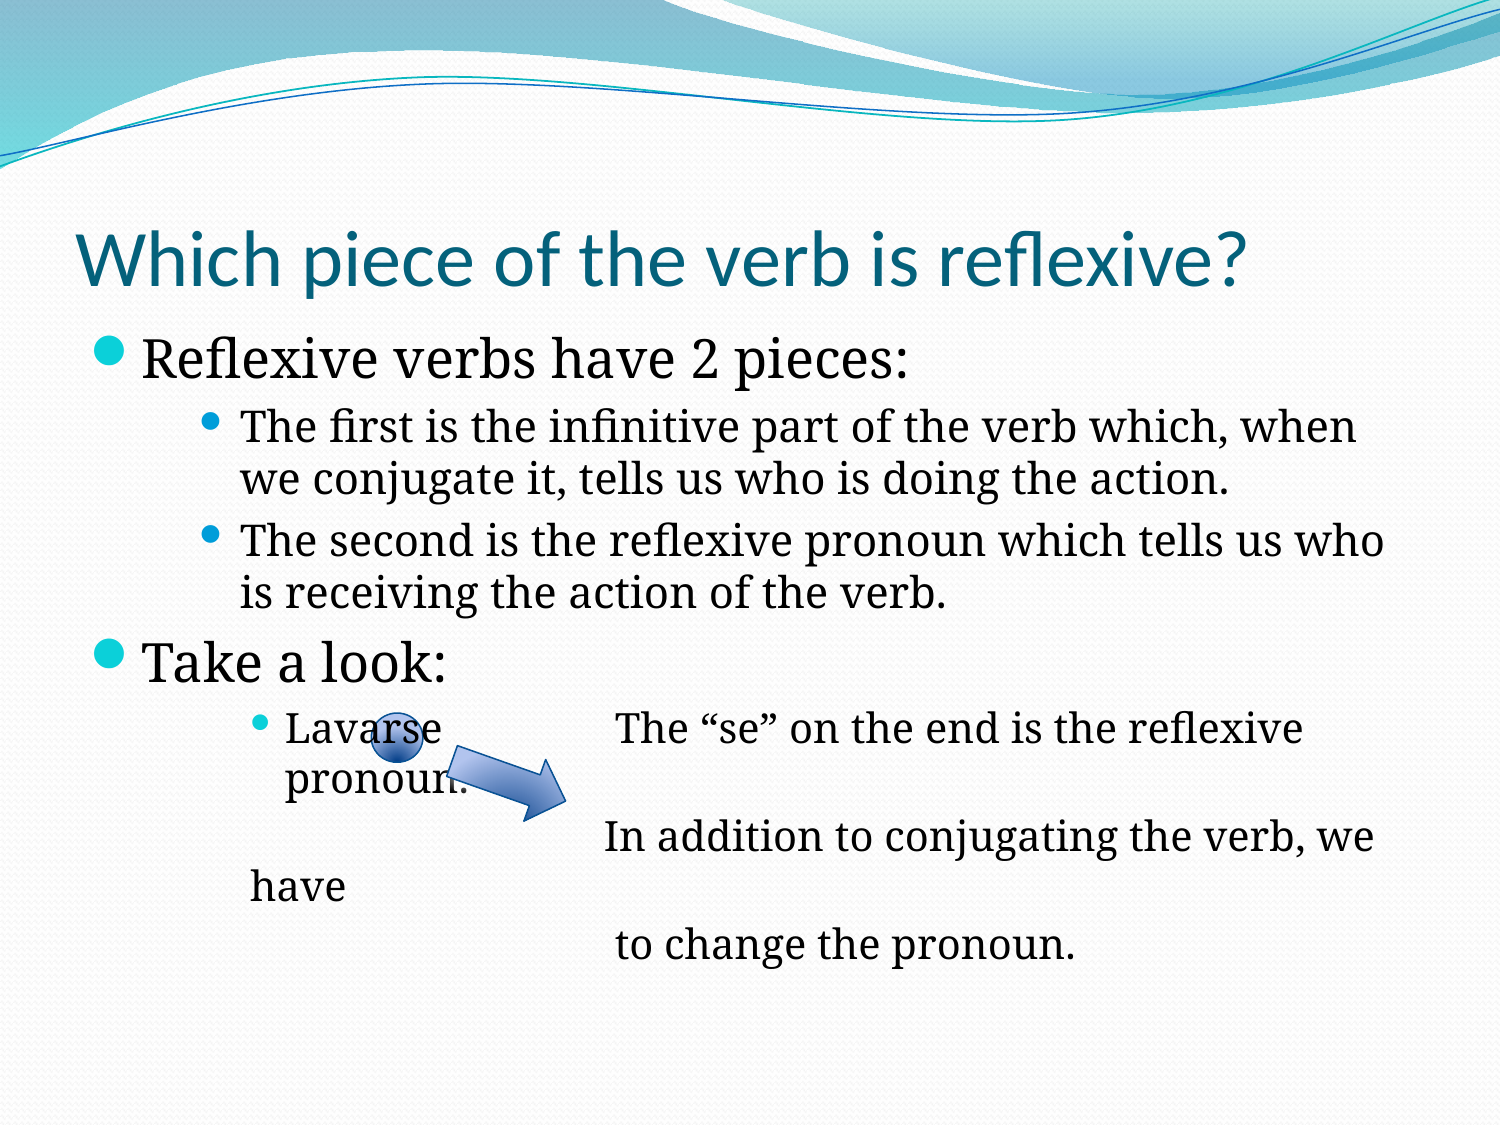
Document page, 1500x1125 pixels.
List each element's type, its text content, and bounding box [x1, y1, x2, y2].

text_box [445, 744, 567, 822]
title Which piece of the verb is reflexive? [75, 115, 1425, 303]
list Reflexive verbs have 2 pieces: The first is the infinitive part of the verb which, when we conjugate it, tells us who is doing the action. The second is the reflexive pronoun which tells us who is receiving the action of the verb. Take a look: Lavarse The “se” on the end is the reflexive pronoun. In addition to conjugating the verb, we have to change the pronoun. [75, 317, 1425, 1038]
